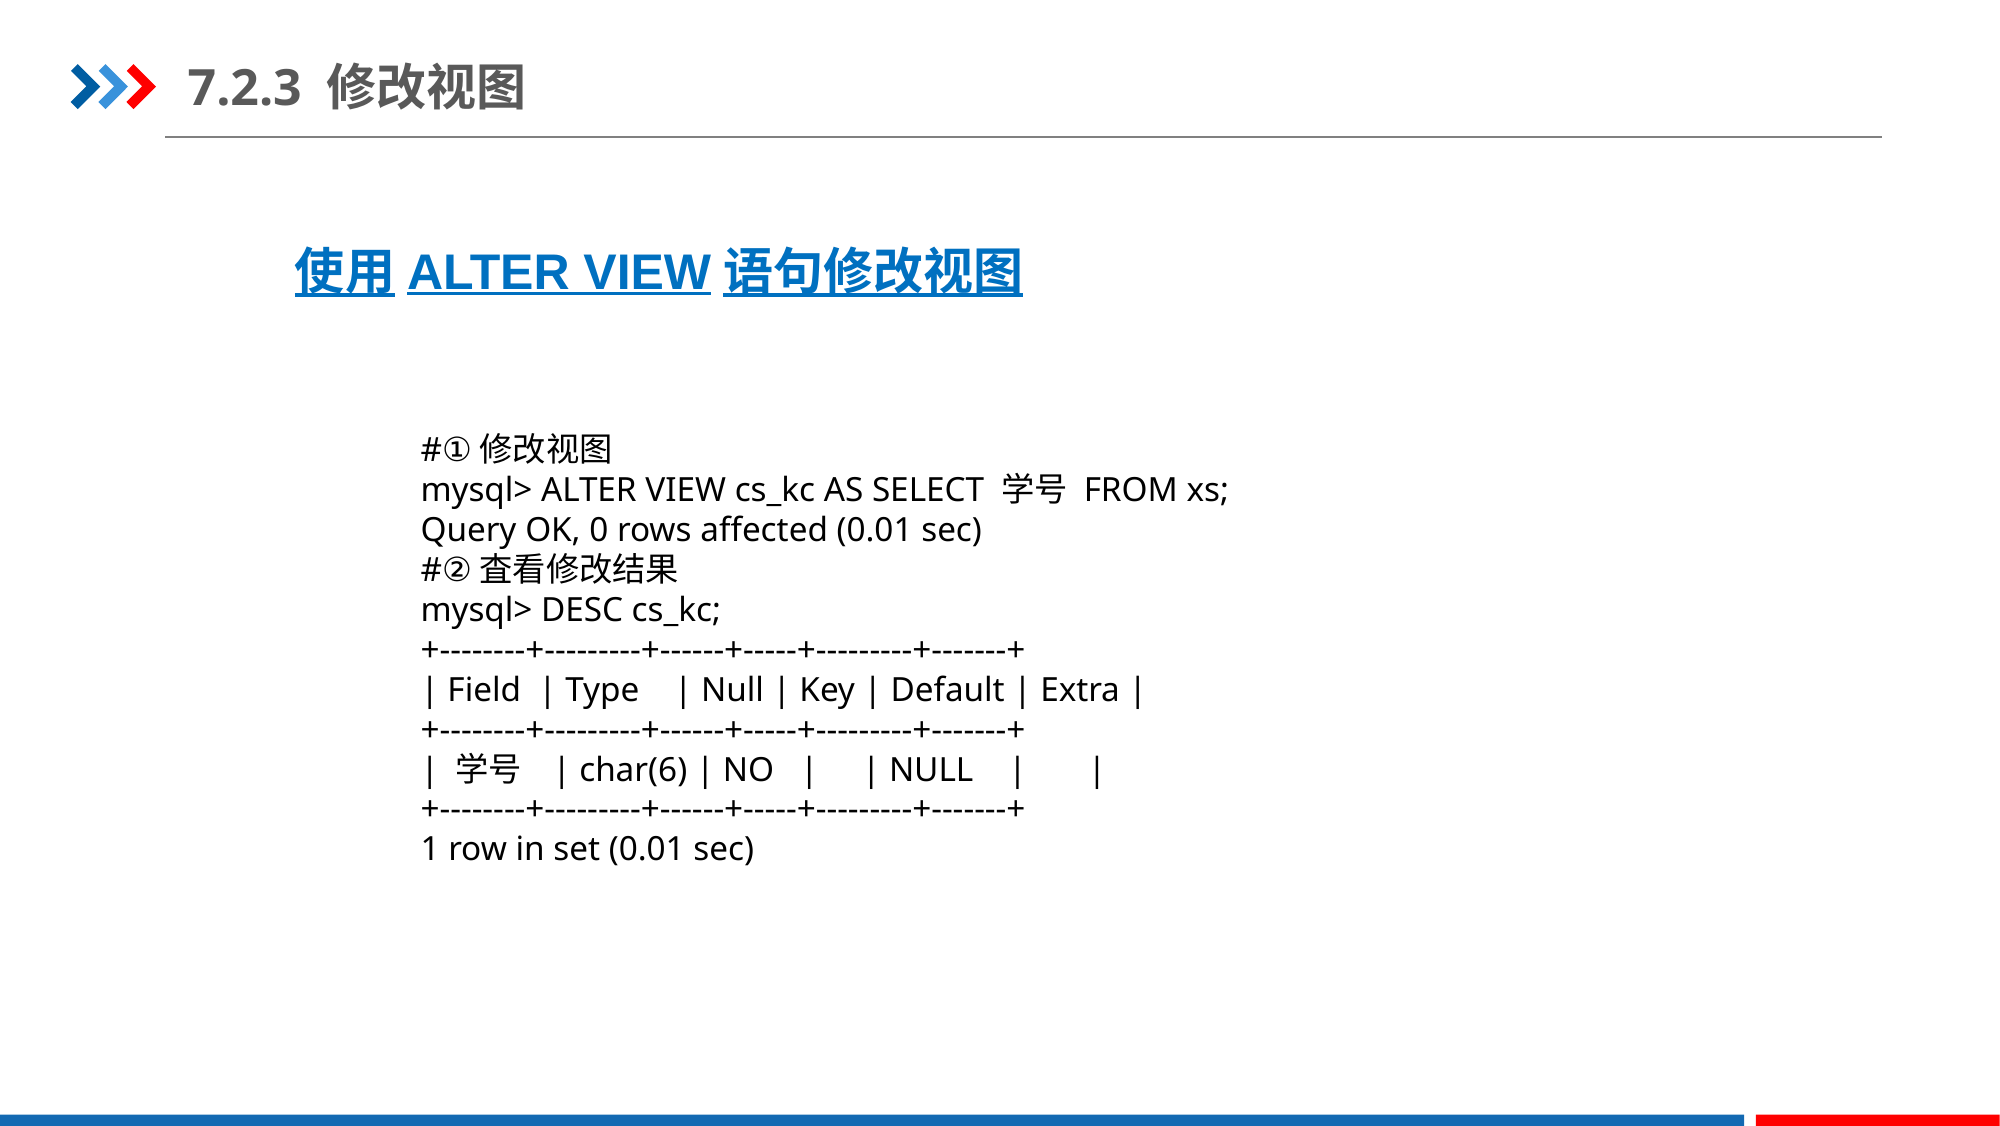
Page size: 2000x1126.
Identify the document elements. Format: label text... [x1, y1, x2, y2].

text_box 7.2.3 修改视图 [187, 43, 827, 127]
text_box 使用ALTER VIEW语句修改视图 [280, 231, 1039, 307]
text_box #①修改视图 mysql> ALTER VIEW cs_kc AS SELECT 学号 FROM xs; Query OK, 0 rows affected (0.01 sec) #②査看修改结果 mysql> DESC cs_kc; +--------+---------+------+-----+---------+-------+ | Field | Type | Null | Key | Default | Extra | +--------+---------+------+-----+---------+-------+ | 学号 | char(6) | NO | | NULL | | +--------+---------+------+-----+---------+-------+ 1 row in set (0.01 sec) [362, 420, 1565, 875]
